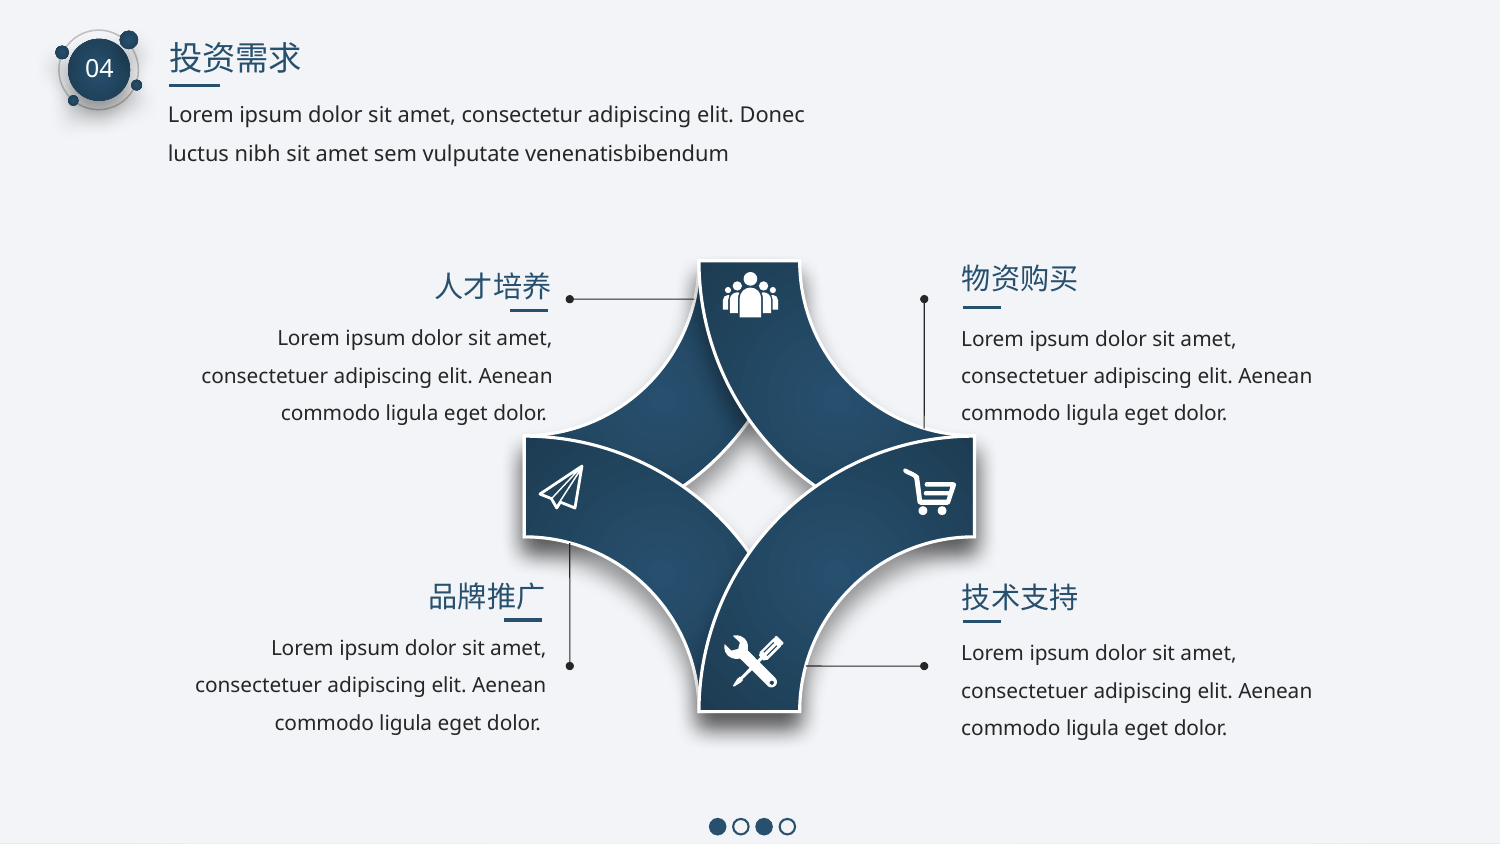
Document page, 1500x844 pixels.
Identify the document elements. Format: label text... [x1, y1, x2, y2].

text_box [901, 467, 958, 516]
text_box [523, 321, 735, 486]
text_box 技术支持 [947, 572, 1094, 622]
text_box [724, 635, 784, 688]
text_box Lorem ipsum dolor sit amet, consectetuer adipiscing elit. Aenean commodo ligula eget dolor. [178, 305, 568, 433]
text_box Lorem ipsum dolor sit amet, consectetuer adipiscing elit. Aenean commodo ligula eget dolor. [946, 305, 1336, 433]
text_box Lorem ipsum dolor sit amet, consectetur adipiscing elit. Donec luctus nibh sit amet sem vulputate venenatisbibendum [153, 79, 825, 174]
text_box 物资购买 [947, 252, 1094, 303]
text_box [567, 295, 695, 304]
text_box 投资需求 [154, 30, 318, 79]
text_box Lorem ipsum dolor sit amet, consectetuer adipiscing elit. Aenean commodo ligula eget dolor. [172, 614, 561, 742]
text_box [538, 464, 584, 510]
text_box [565, 543, 574, 671]
text_box [697, 259, 976, 486]
text_box [697, 435, 976, 713]
text_box [722, 286, 779, 318]
text_box [732, 281, 742, 291]
text_box 04 [70, 45, 129, 91]
text_box Lorem ipsum dolor sit amet, consectetuer adipiscing elit. Aenean commodo ligula eget dolor. [946, 619, 1336, 747]
text_box [920, 294, 929, 429]
text_box 人才培养 [419, 261, 567, 311]
text_box [743, 272, 758, 286]
text_box [758, 281, 769, 291]
text_box [805, 661, 929, 671]
text_box 品牌推广 [413, 570, 561, 621]
text_box [523, 435, 747, 663]
